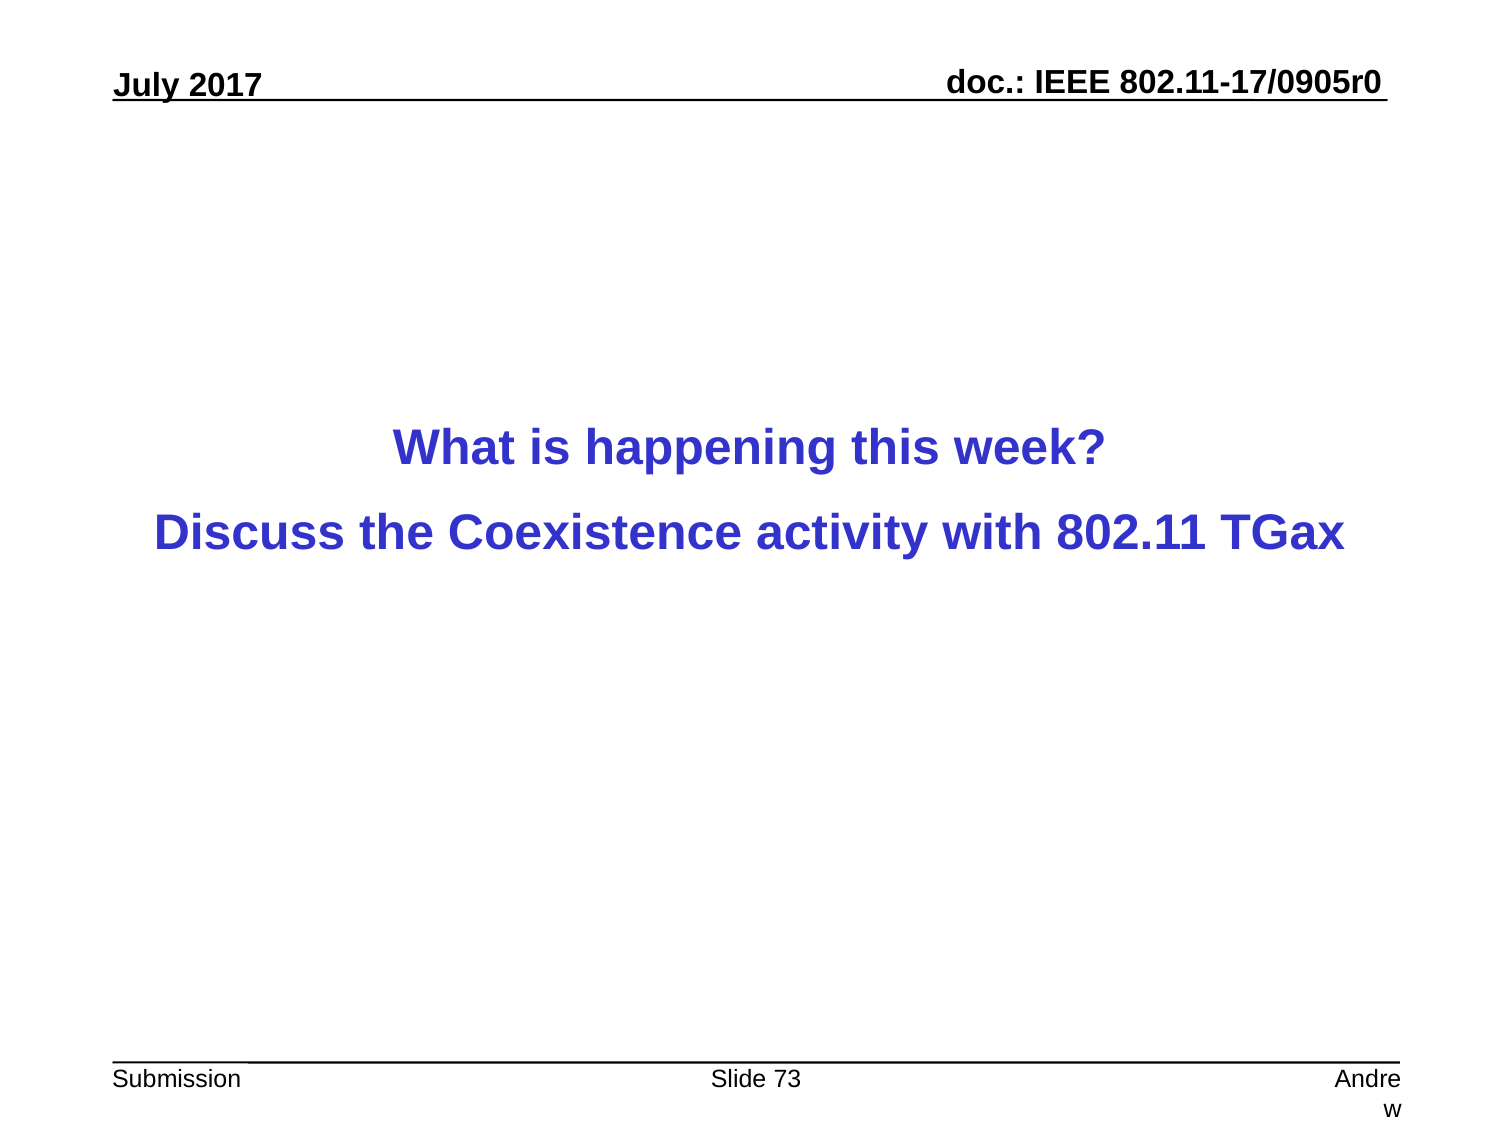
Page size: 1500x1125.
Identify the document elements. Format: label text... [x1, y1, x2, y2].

footer Andrew Myles, Cisco [1320, 1061, 1402, 1093]
list What is happening this week? Discuss the Coexistence activity with 802.11 TGax [112, 324, 1388, 650]
slide_number Slide 73 [709, 1061, 803, 1093]
